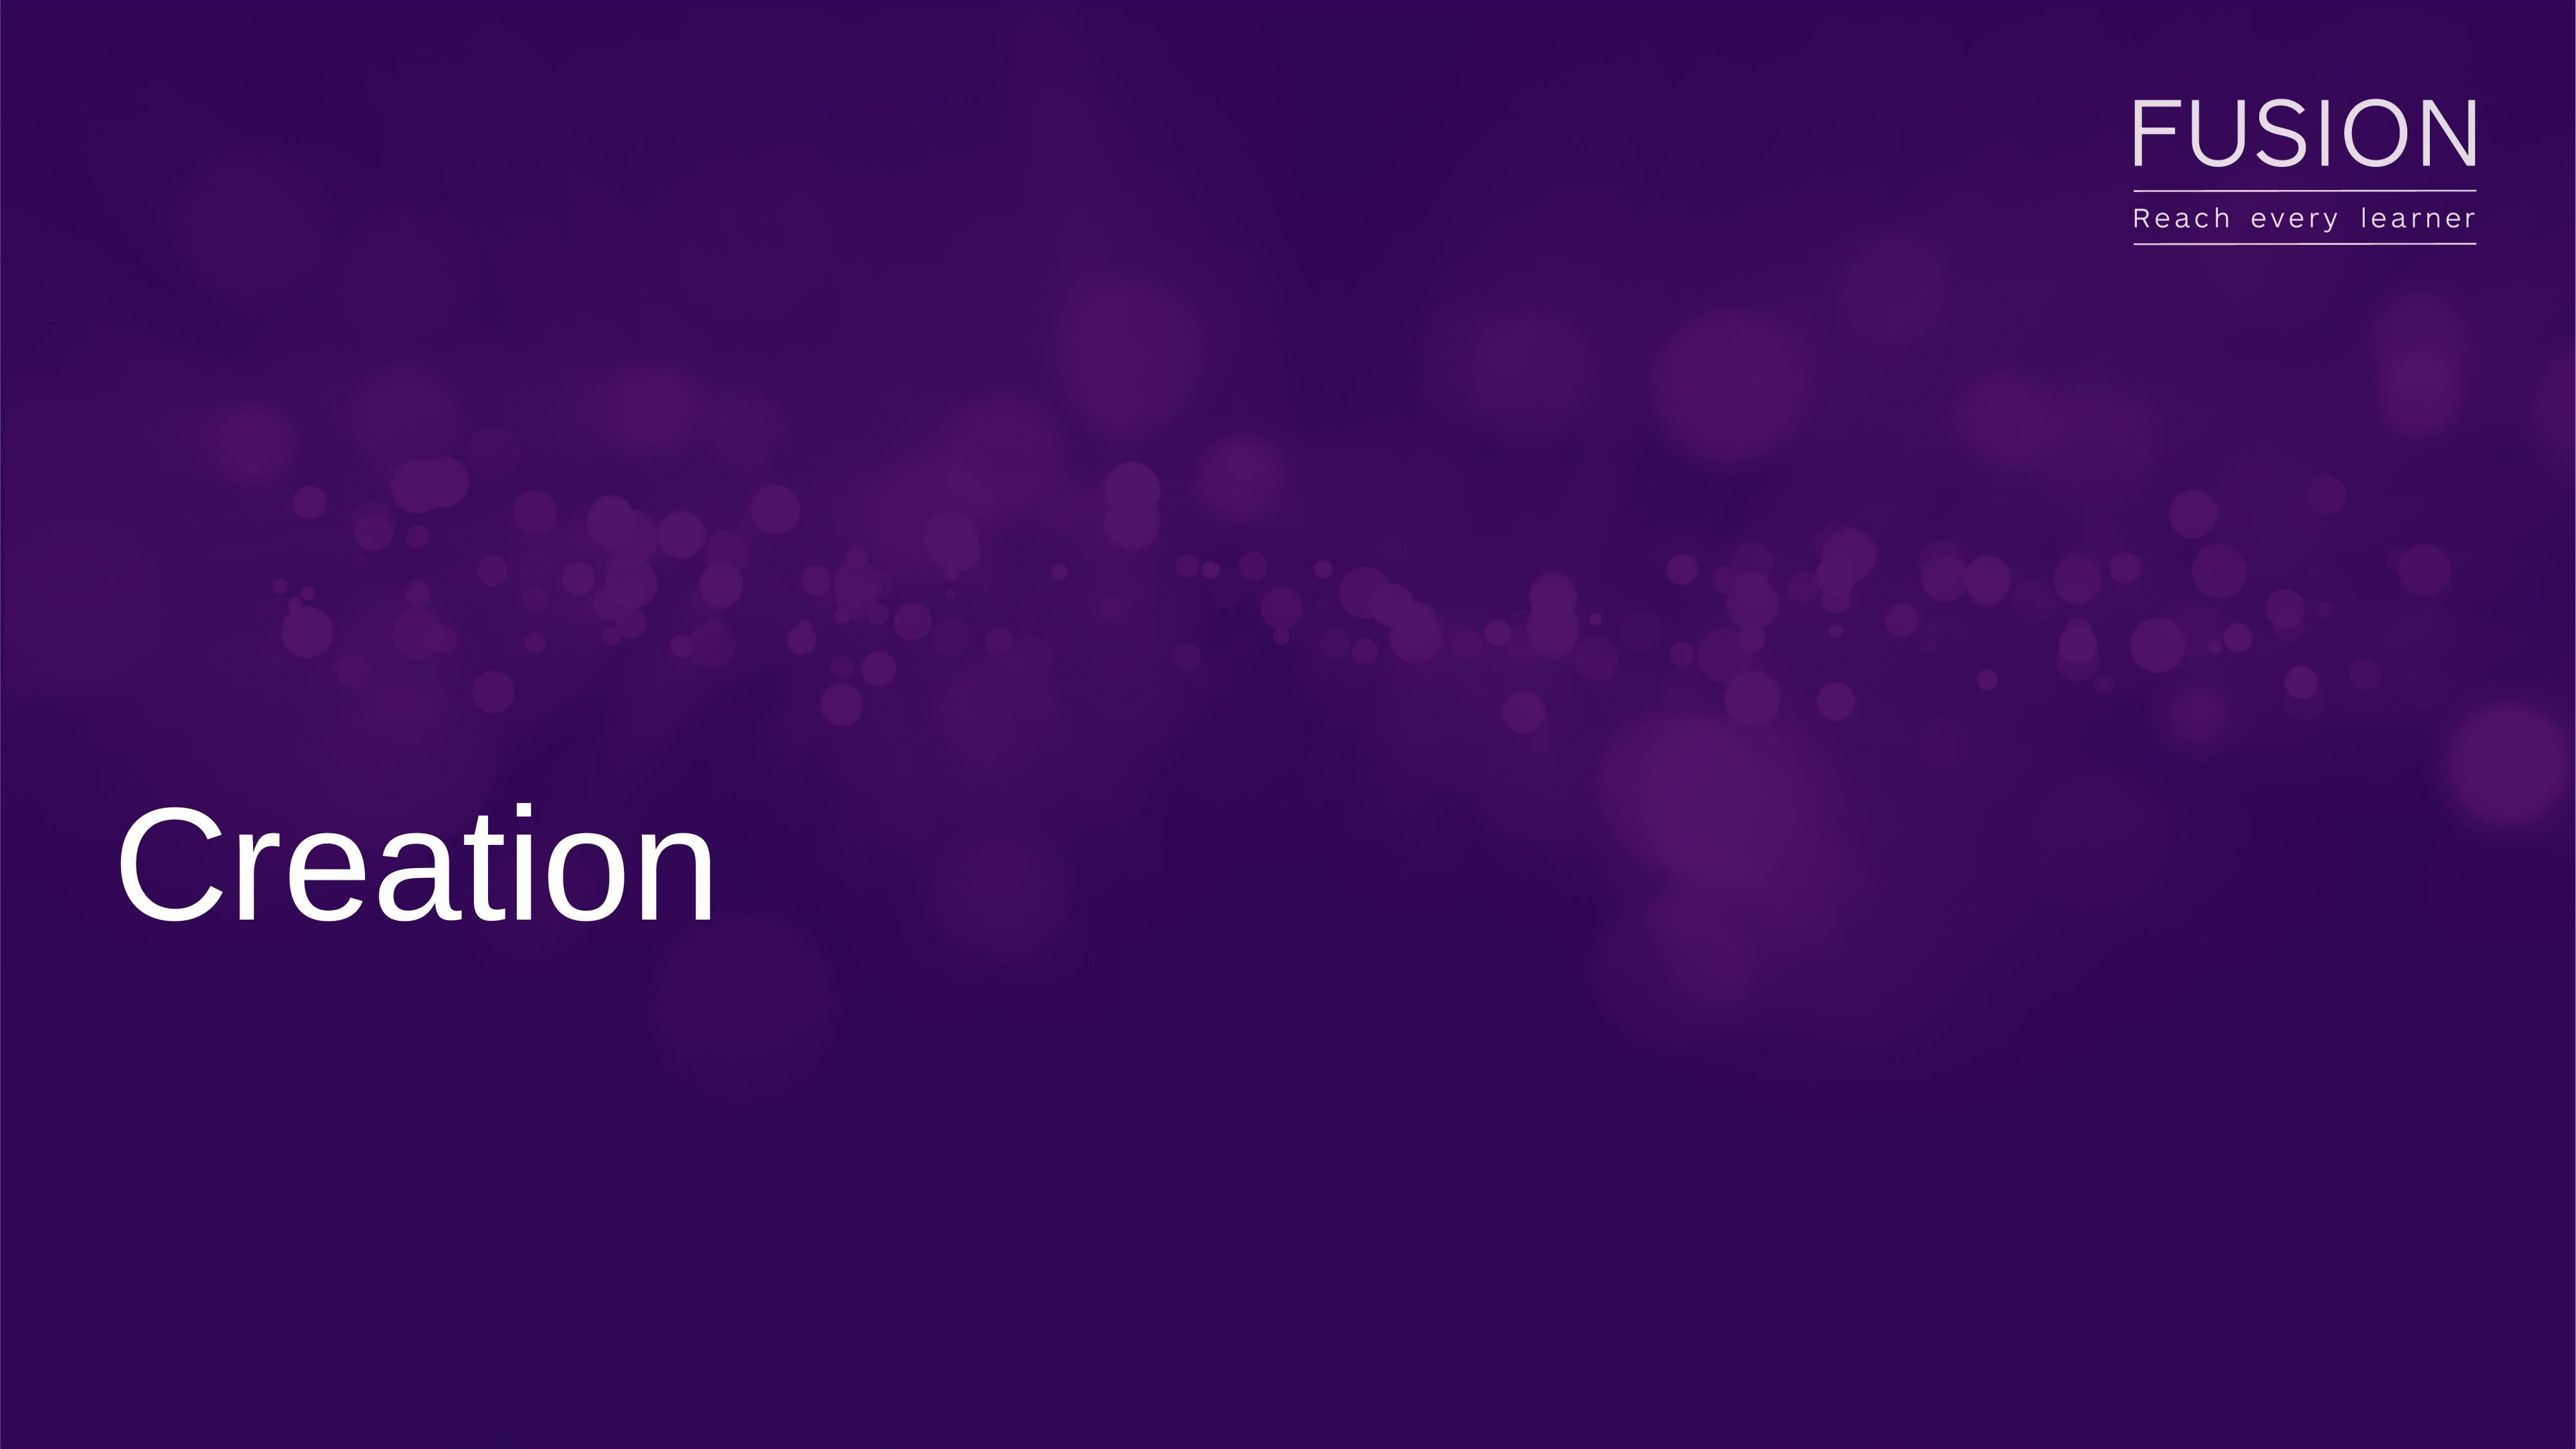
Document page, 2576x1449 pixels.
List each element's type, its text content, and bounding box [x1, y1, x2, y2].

title Creation [103, 455, 2244, 960]
picture [0, 0, 2576, 1449]
